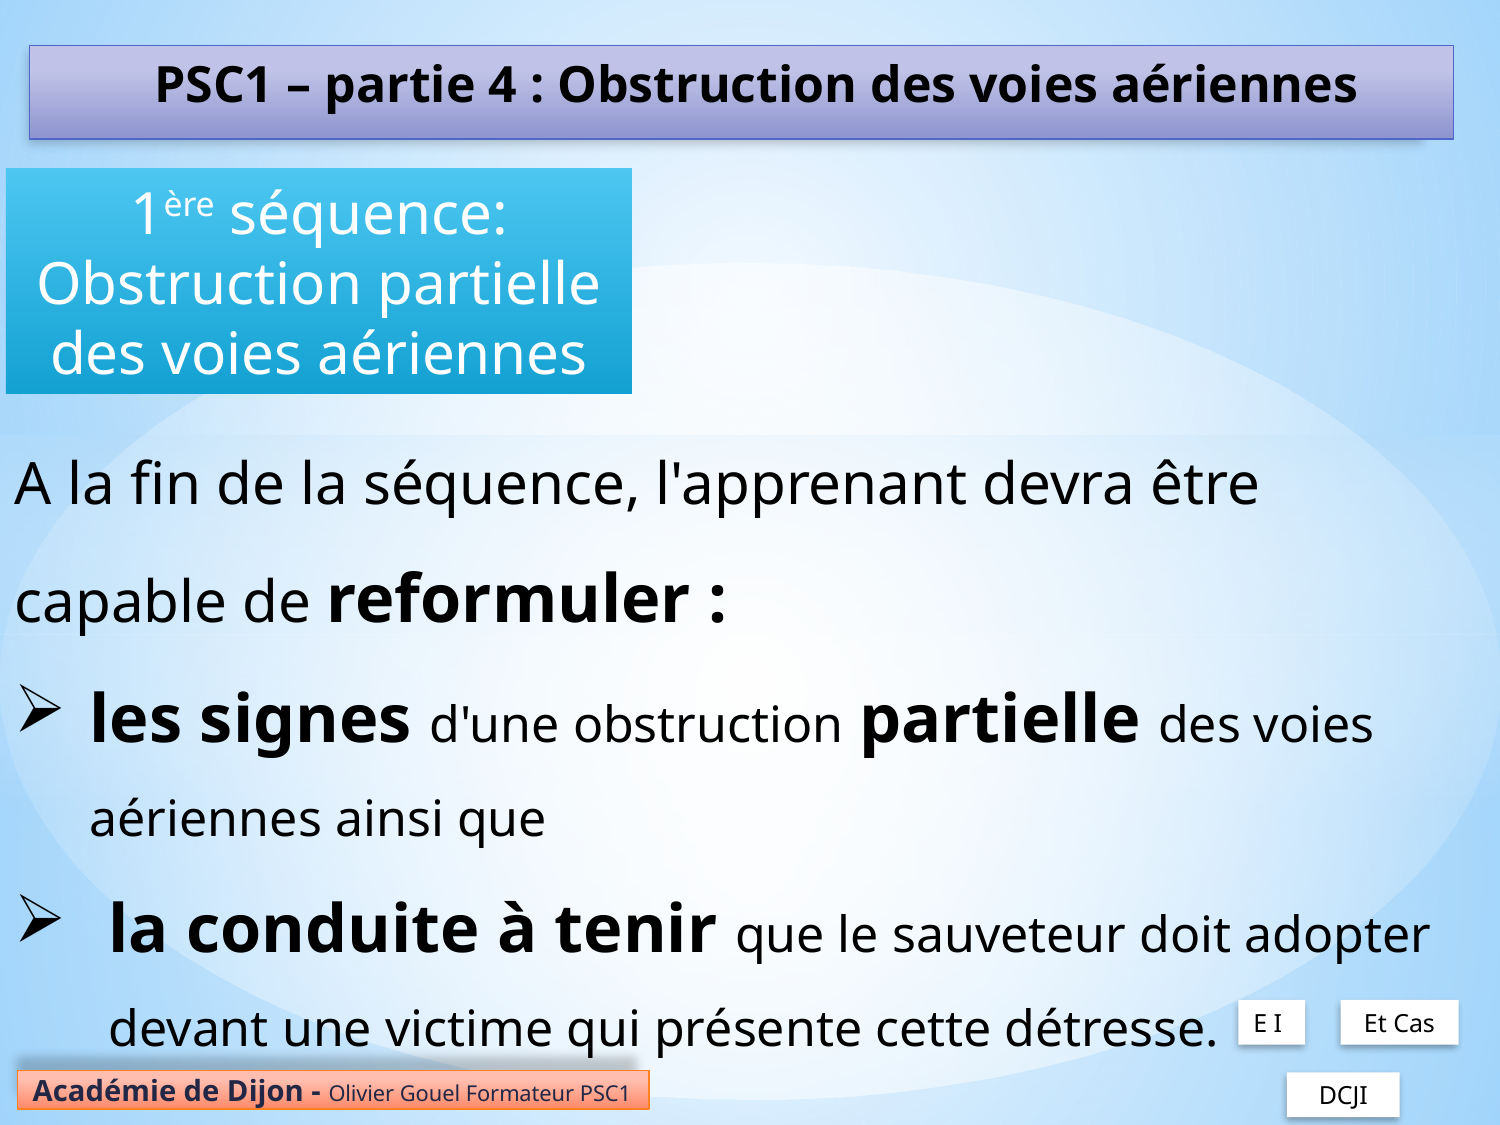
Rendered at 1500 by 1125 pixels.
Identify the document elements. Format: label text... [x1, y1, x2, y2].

text_box E I [1238, 999, 1306, 1046]
text_box Et Cas [1340, 999, 1459, 1046]
text_box DCJI [1286, 1071, 1400, 1118]
text_box A la fin de la séquence, l'apprenant devra être capable de reformuler : les signes d'une obstruction partielle des voies aériennes ainsi que la conduite à tenir que le sauveteur doit adopter devant une victime qui présente cette détresse. [0, 403, 1500, 1064]
text_box 1ère séquence: Obstruction partielle des voies aériennes [5, 168, 632, 394]
subtitle Académie de Dijon - Olivier Gouel Formateur PSC1 [17, 1070, 650, 1110]
title PSC1 – partie 4 : Obstruction des voies aériennes [29, 45, 1454, 140]
